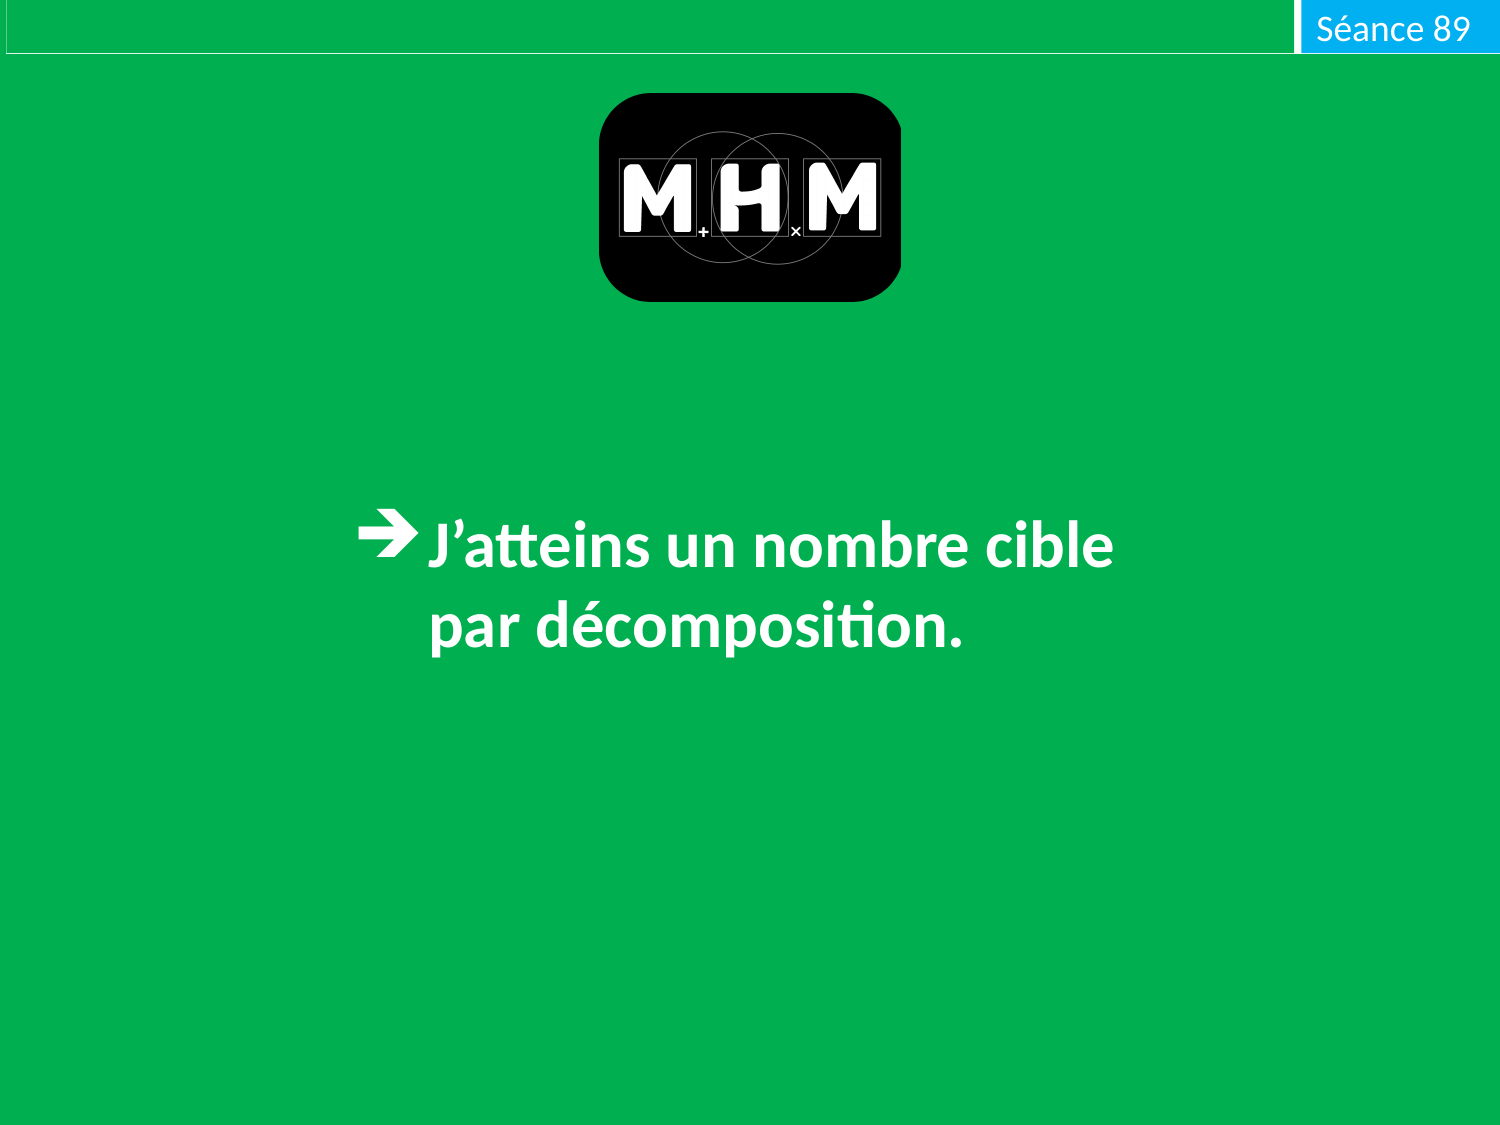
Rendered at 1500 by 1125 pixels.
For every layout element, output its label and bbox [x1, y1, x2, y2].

text_box [0, 54, 1500, 1125]
